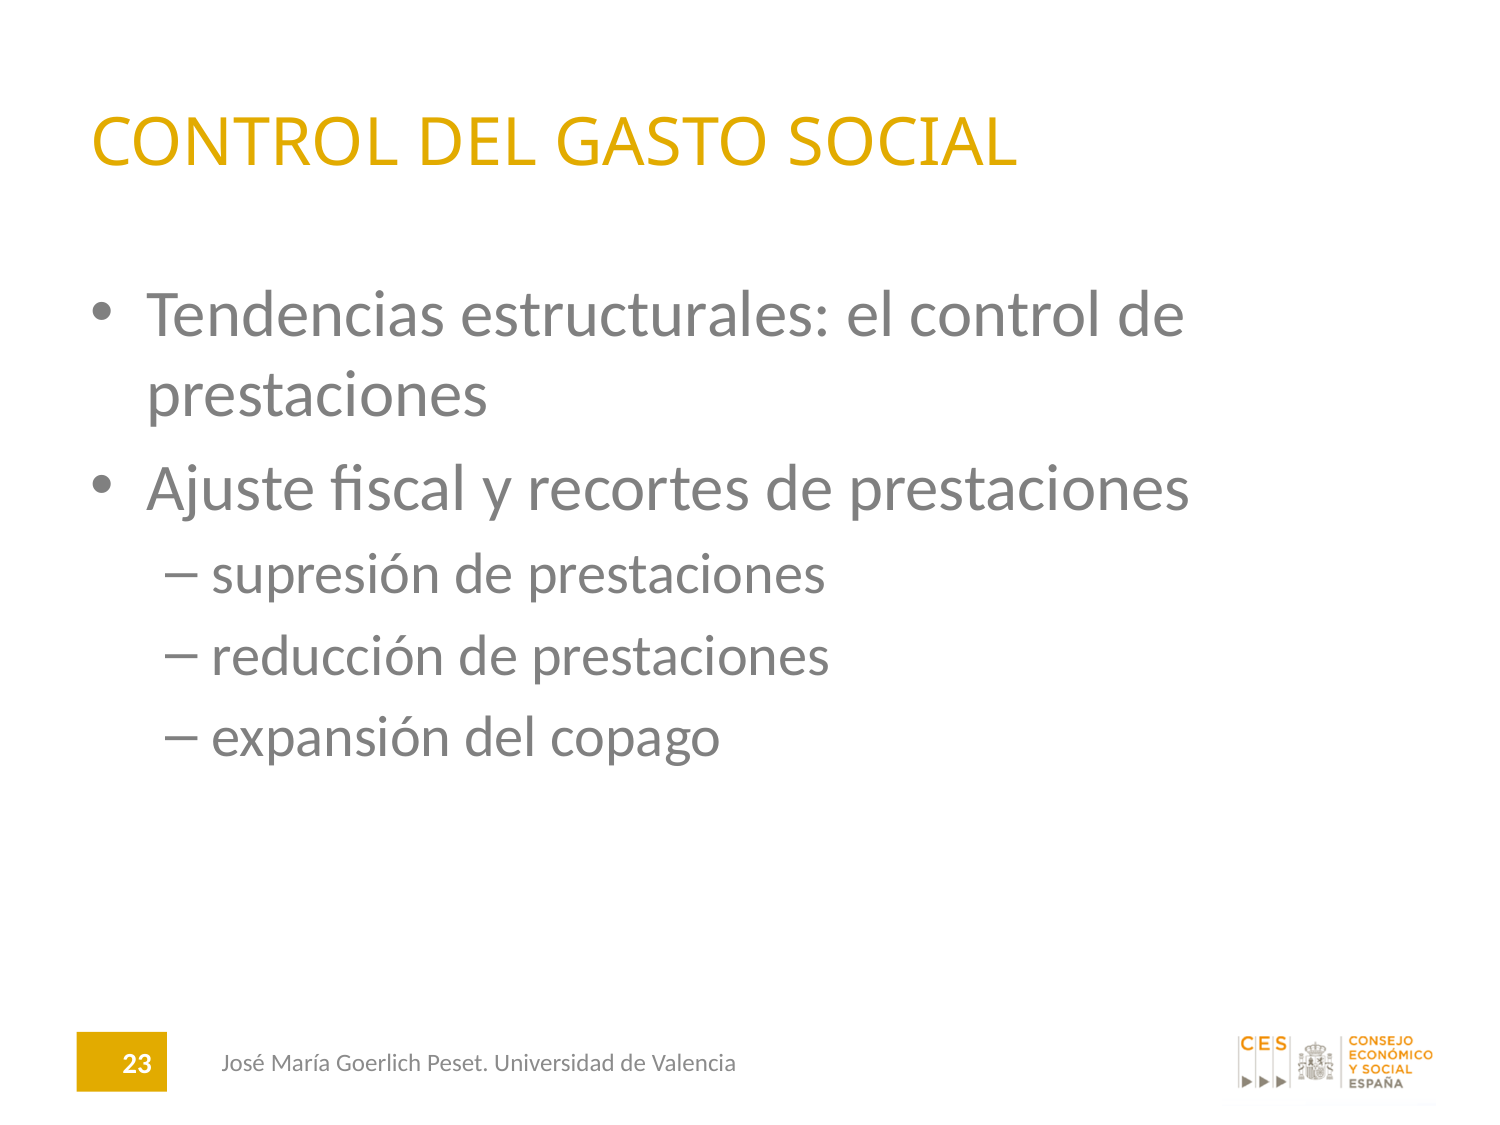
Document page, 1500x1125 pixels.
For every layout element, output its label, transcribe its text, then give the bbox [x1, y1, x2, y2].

slide_number 23 [76, 1031, 167, 1092]
footer José María Goerlich Peset. Universidad de Valencia [206, 1031, 1211, 1092]
title Control del gasto social [75, 45, 1425, 233]
picture [1222, 1017, 1436, 1106]
list Tendencias estructurales: el control de prestaciones Ajuste fiscal y recortes de prestaciones supresión de prestaciones reducción de prestaciones expansión del copago [75, 262, 1425, 1005]
